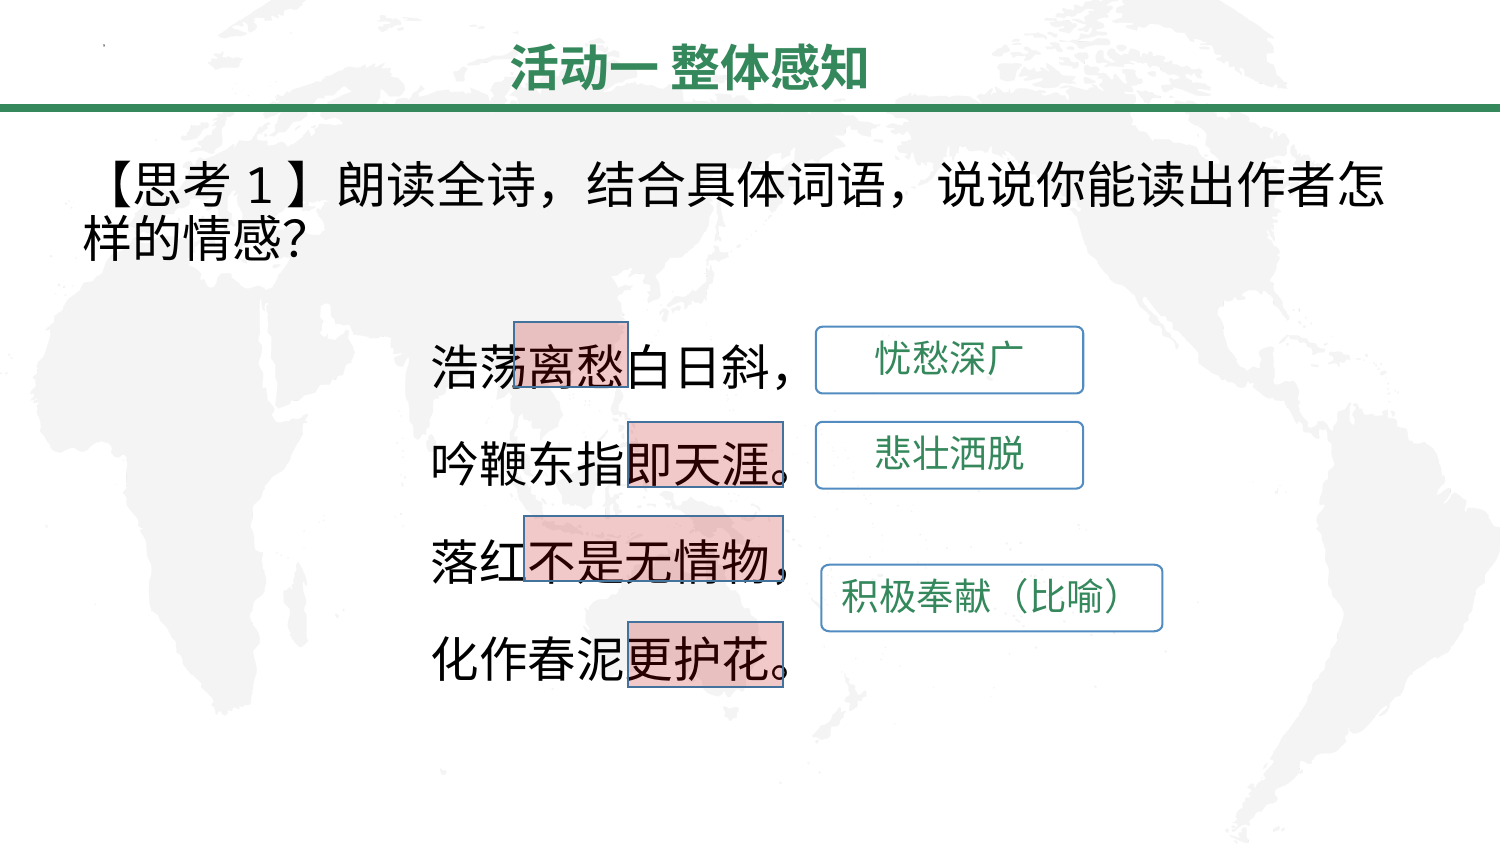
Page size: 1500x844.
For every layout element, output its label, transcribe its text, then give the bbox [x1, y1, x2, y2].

list 【思考1】朗读全诗，结合具体词语，说说你能读出作者怎样的情感？ [71, 154, 1429, 310]
text_box 悲壮洒脱 [814, 420, 1085, 490]
text_box 积极奉献（比喻） [820, 563, 1164, 633]
text_box 浩荡离愁白日斜， 吟鞭东指即天涯。 落红不是无情物， 化作春泥更护花。 [328, 302, 866, 697]
text_box [627, 621, 784, 688]
picture [0, 112, 1500, 844]
title 活动一 整体感知 [497, 20, 1234, 104]
text_box [513, 321, 629, 388]
text_box [523, 515, 784, 582]
picture [0, 0, 1500, 104]
text_box 忧愁深广 [814, 325, 1085, 395]
text_box [627, 421, 784, 488]
